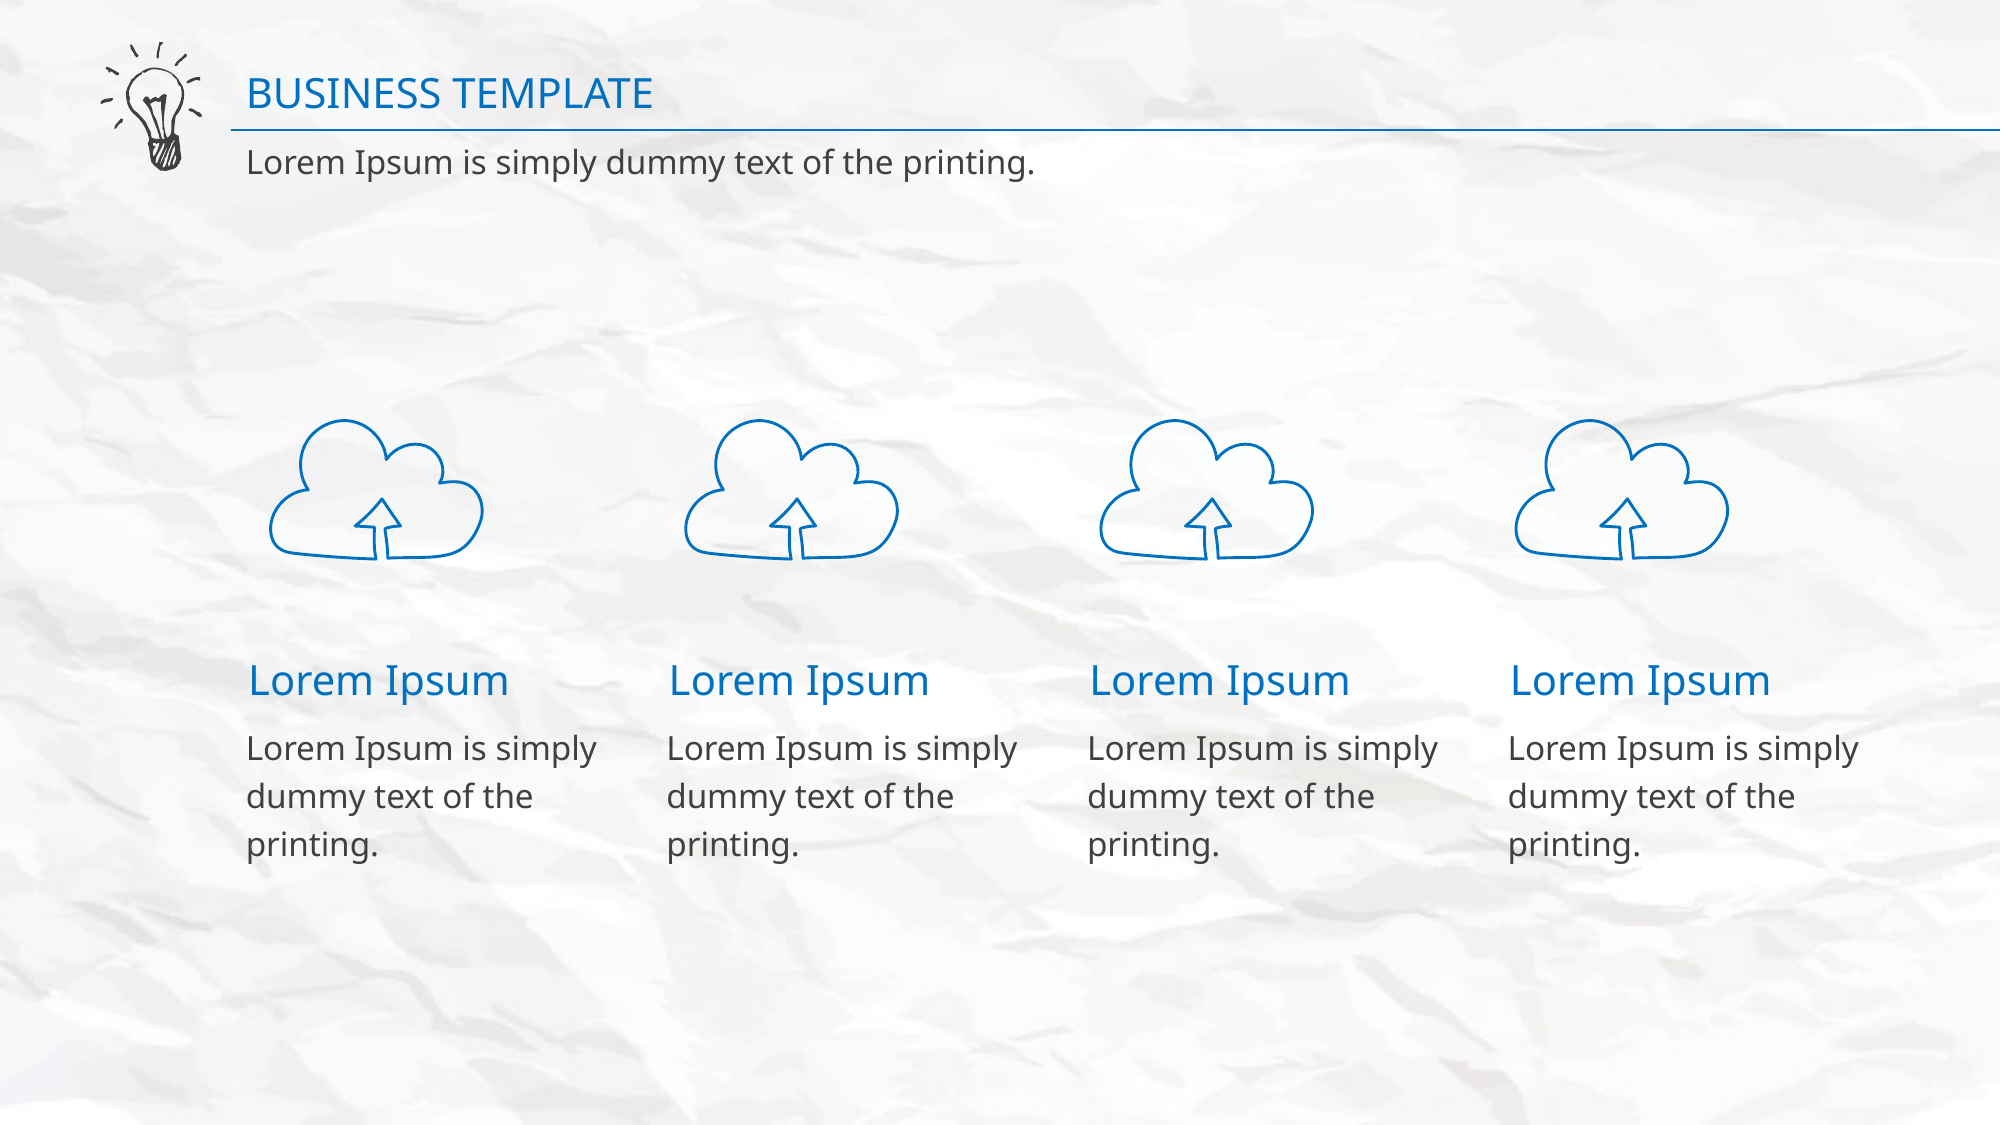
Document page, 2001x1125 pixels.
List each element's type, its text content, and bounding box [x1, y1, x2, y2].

text_box [1516, 420, 1728, 560]
text_box BUSINESS TEMPLATE [231, 59, 722, 125]
text_box [1100, 420, 1313, 560]
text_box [230, 646, 620, 869]
text_box [685, 420, 898, 560]
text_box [651, 646, 1040, 869]
text_box [270, 420, 483, 560]
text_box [1072, 646, 1461, 869]
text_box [100, 41, 203, 172]
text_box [1492, 646, 1881, 869]
picture [0, 0, 2000, 1125]
text_box Lorem Ipsum is simply dummy text of the printing. [231, 133, 1113, 189]
